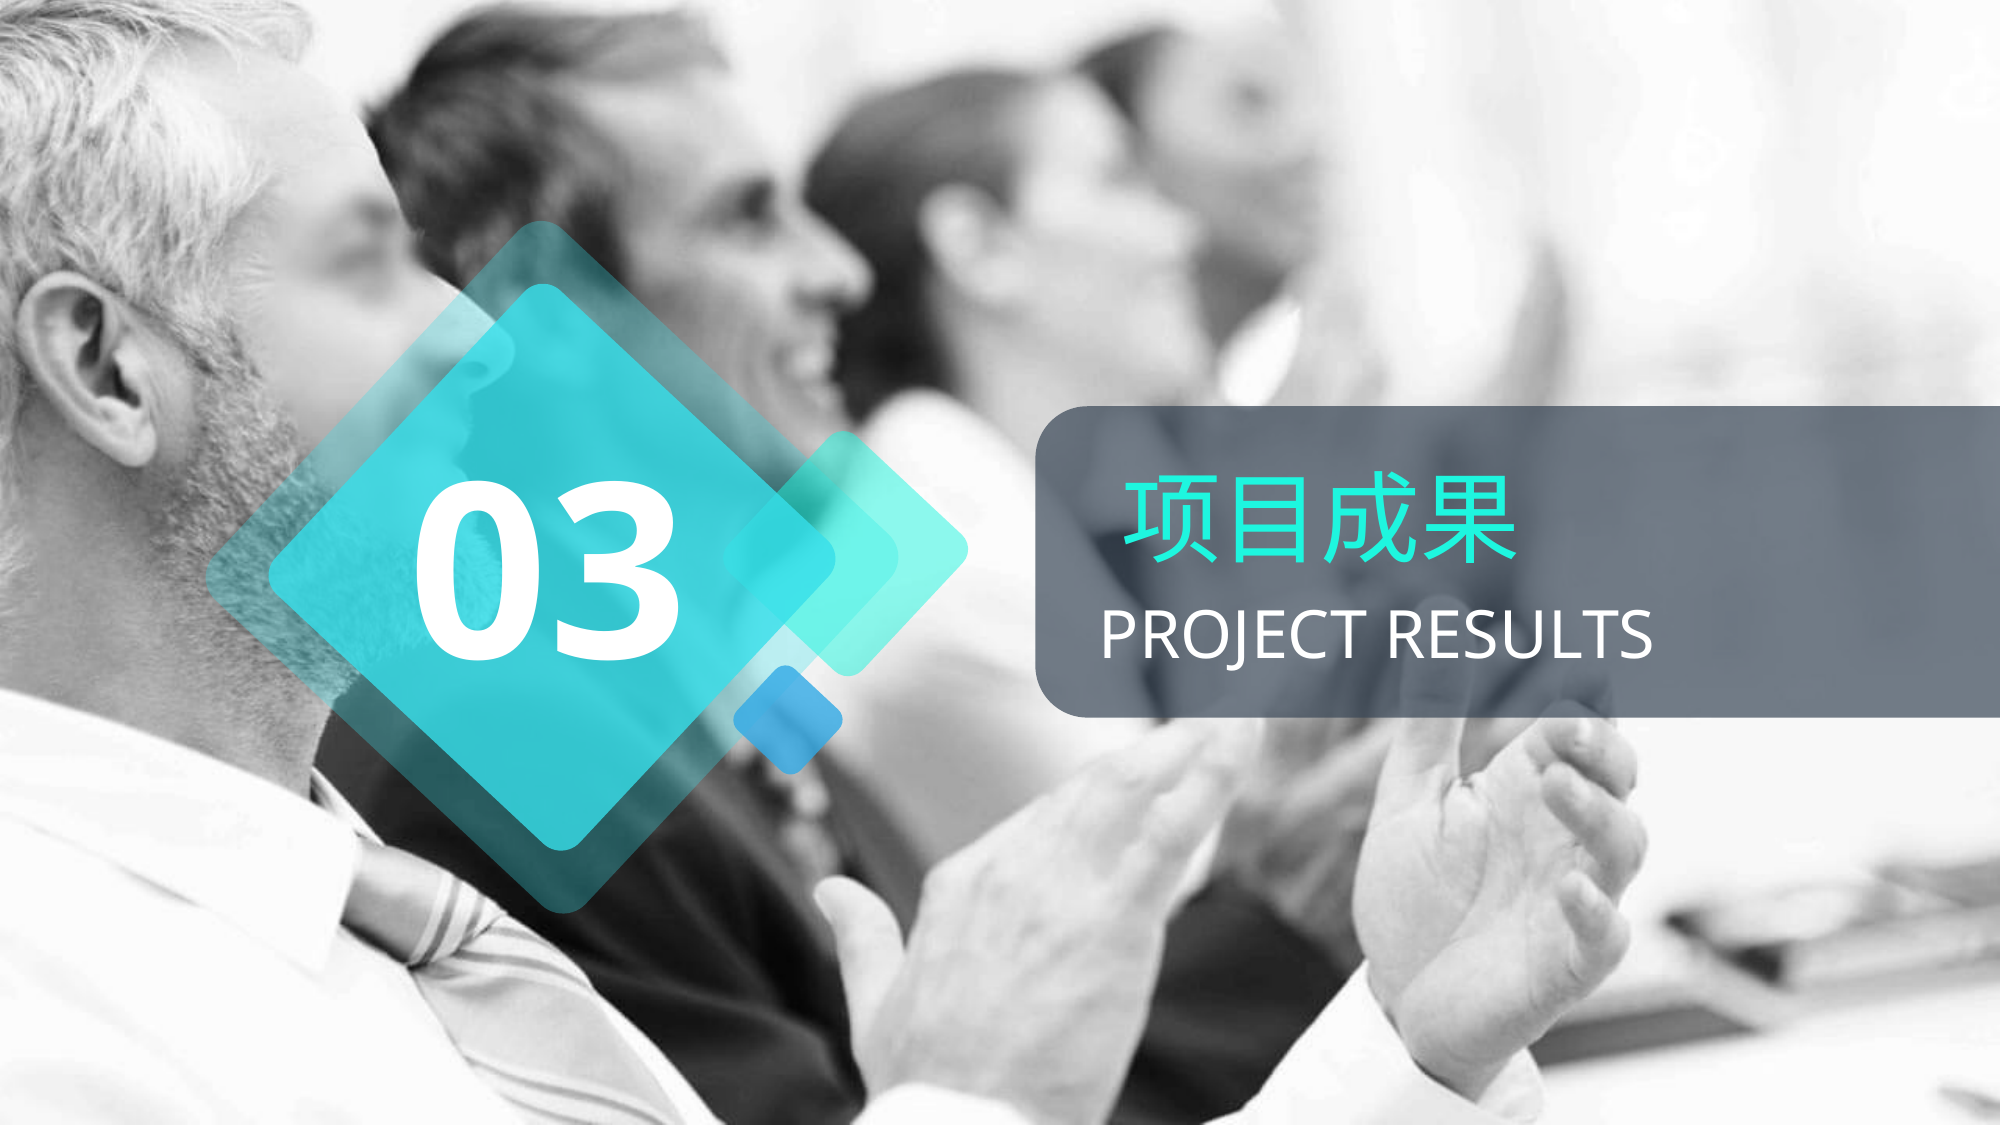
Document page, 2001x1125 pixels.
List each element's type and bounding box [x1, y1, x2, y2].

picture [0, 0, 2000, 1125]
text_box [1035, 405, 2000, 718]
